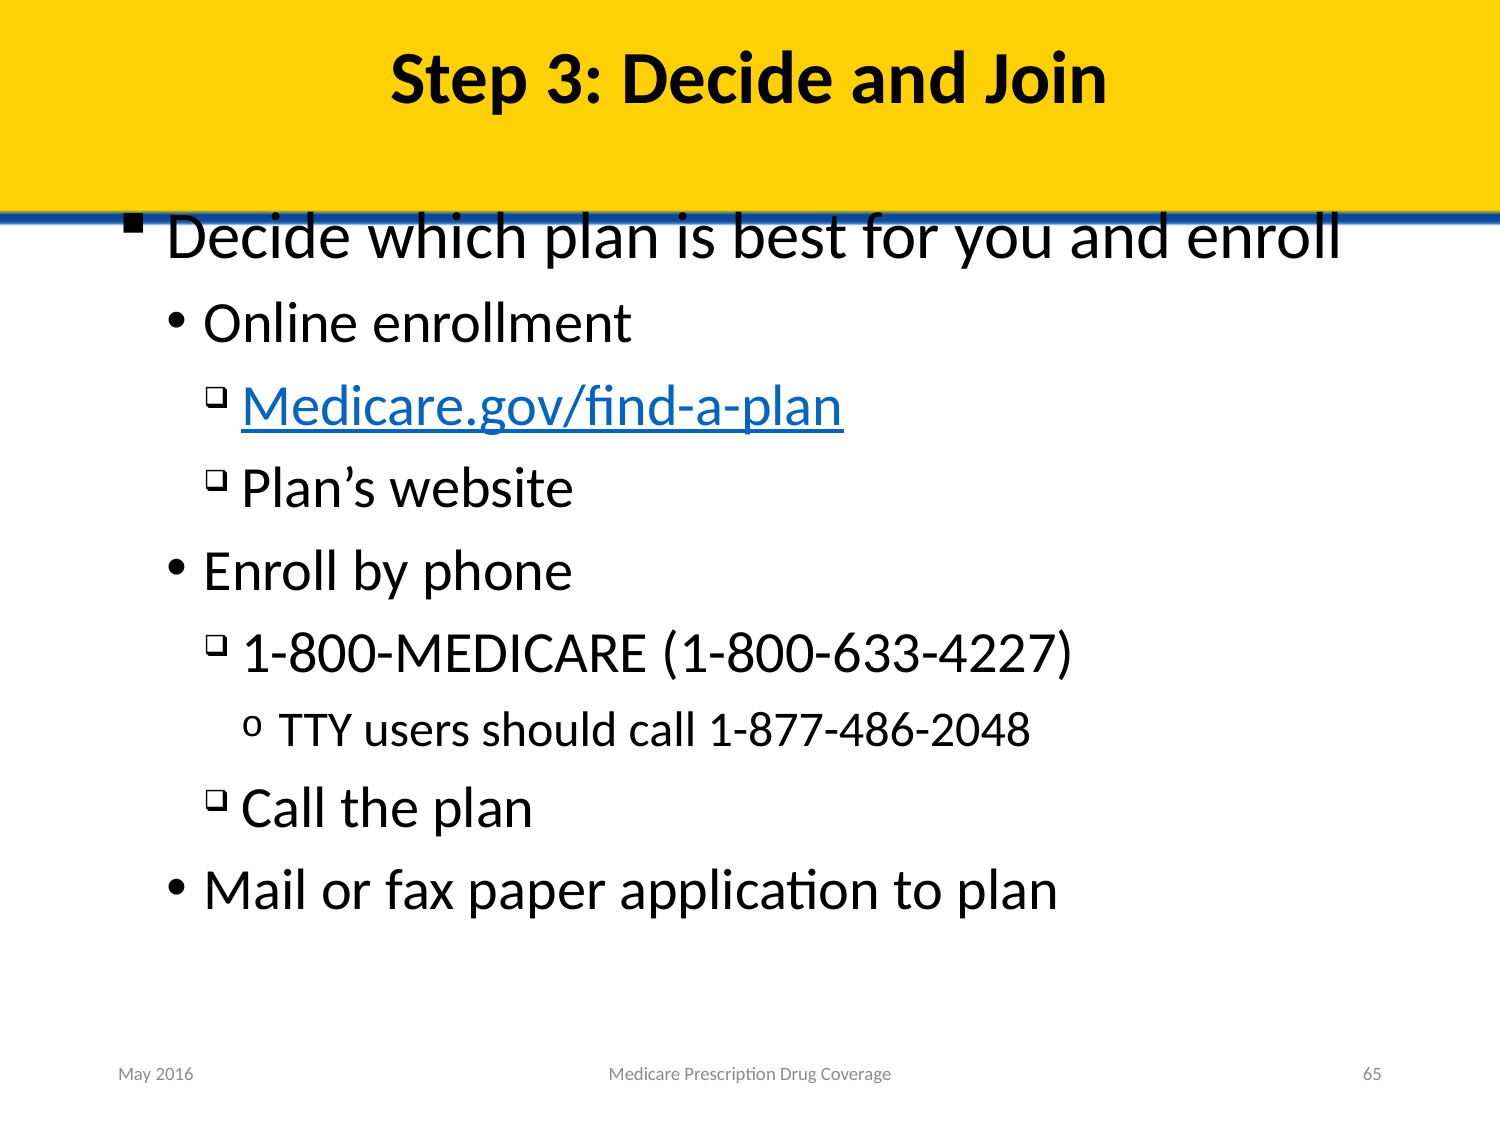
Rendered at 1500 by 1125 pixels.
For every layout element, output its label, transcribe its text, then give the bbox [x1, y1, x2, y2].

footer Medicare Prescription Drug Coverage [496, 1042, 1004, 1103]
title Step 3: Decide and Join [0, 2, 1500, 157]
list Decide which plan is best for you and enroll Online enrollment Medicare.gov/find-a-plan Plan’s website Enroll by phone 1-800-MEDICARE (1-800-633-4227) TTY users should call 1-877-486-2048 Call the plan Mail or fax paper application to plan [103, 184, 1397, 1014]
picture [0, 157, 1500, 1125]
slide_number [103, 1042, 441, 1103]
slide_number 65 [1059, 1042, 1397, 1103]
